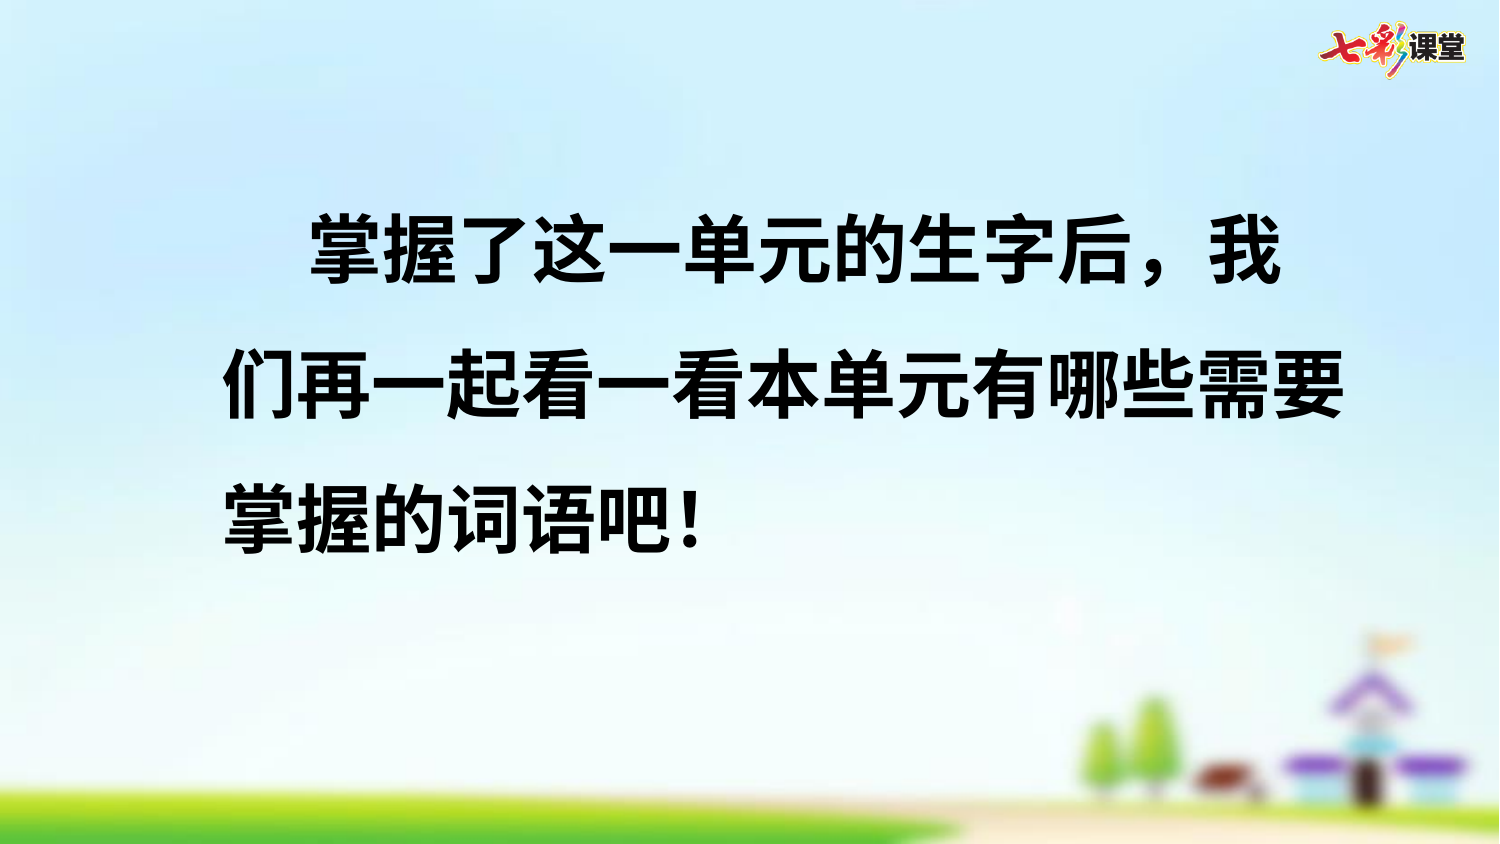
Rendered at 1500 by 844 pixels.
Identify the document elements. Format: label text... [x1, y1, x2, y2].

picture [0, 0, 1499, 844]
text_box 掌握了这一单元的生字后，我们再一起看一看本单元有哪些需要掌握的词语吧！ [206, 150, 1365, 570]
